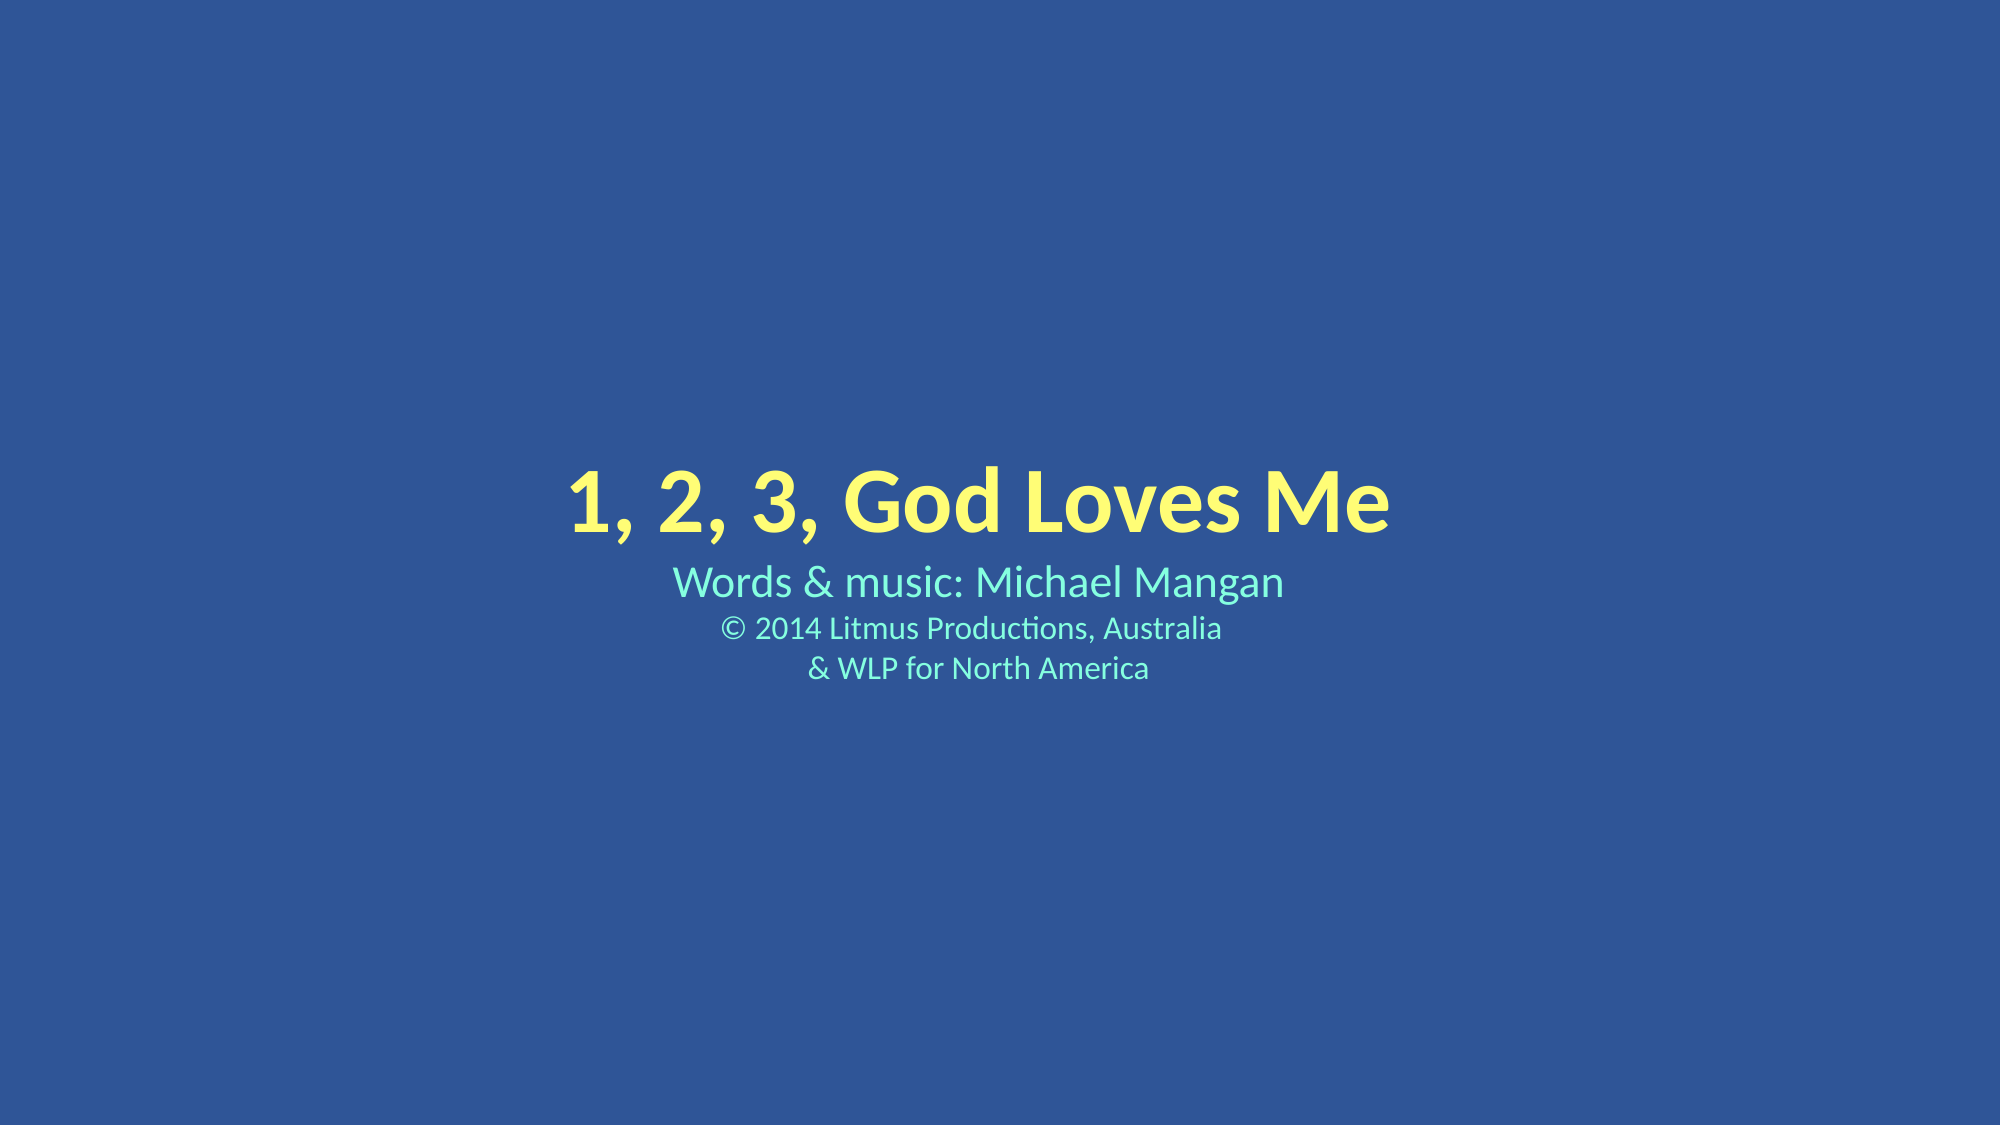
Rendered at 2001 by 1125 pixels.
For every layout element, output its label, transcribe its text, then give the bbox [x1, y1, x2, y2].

text_box 1, 2, 3, God Loves Me Words & music: Michael Mangan © 2014 Litmus Productions, Australia & WLP for North America [291, 403, 1667, 722]
